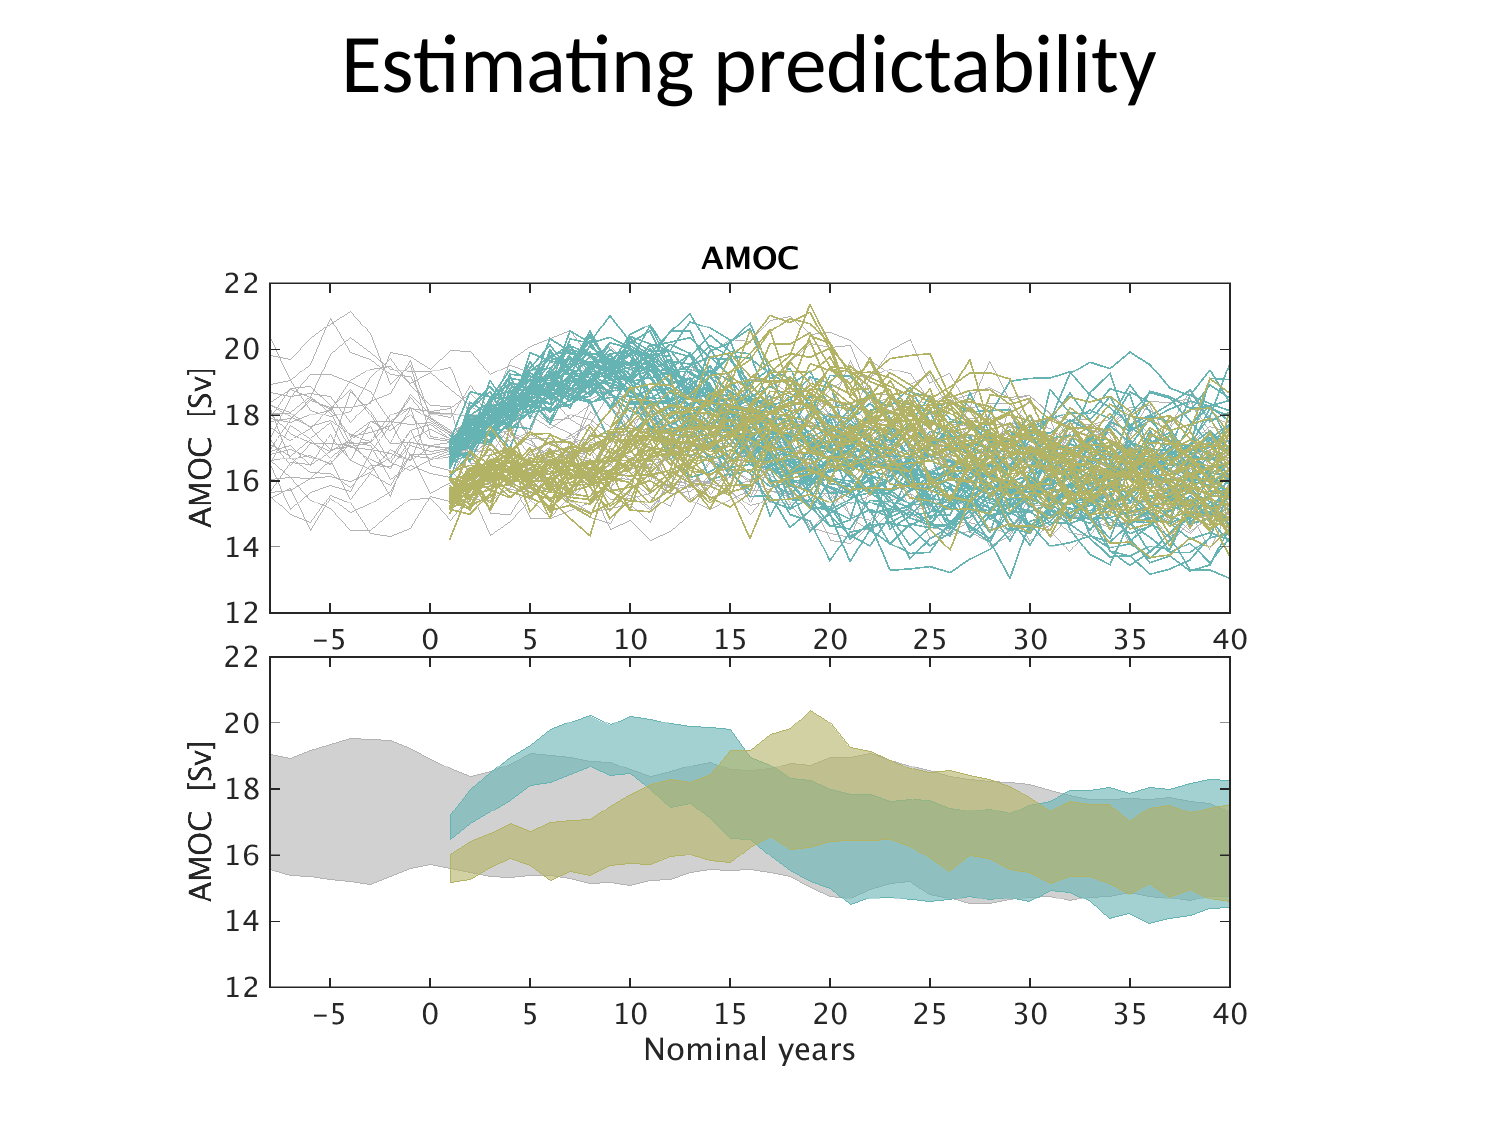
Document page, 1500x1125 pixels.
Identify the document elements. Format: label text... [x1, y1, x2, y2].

title Estimating predictability [75, 0, 1425, 124]
picture [149, 195, 1351, 1075]
